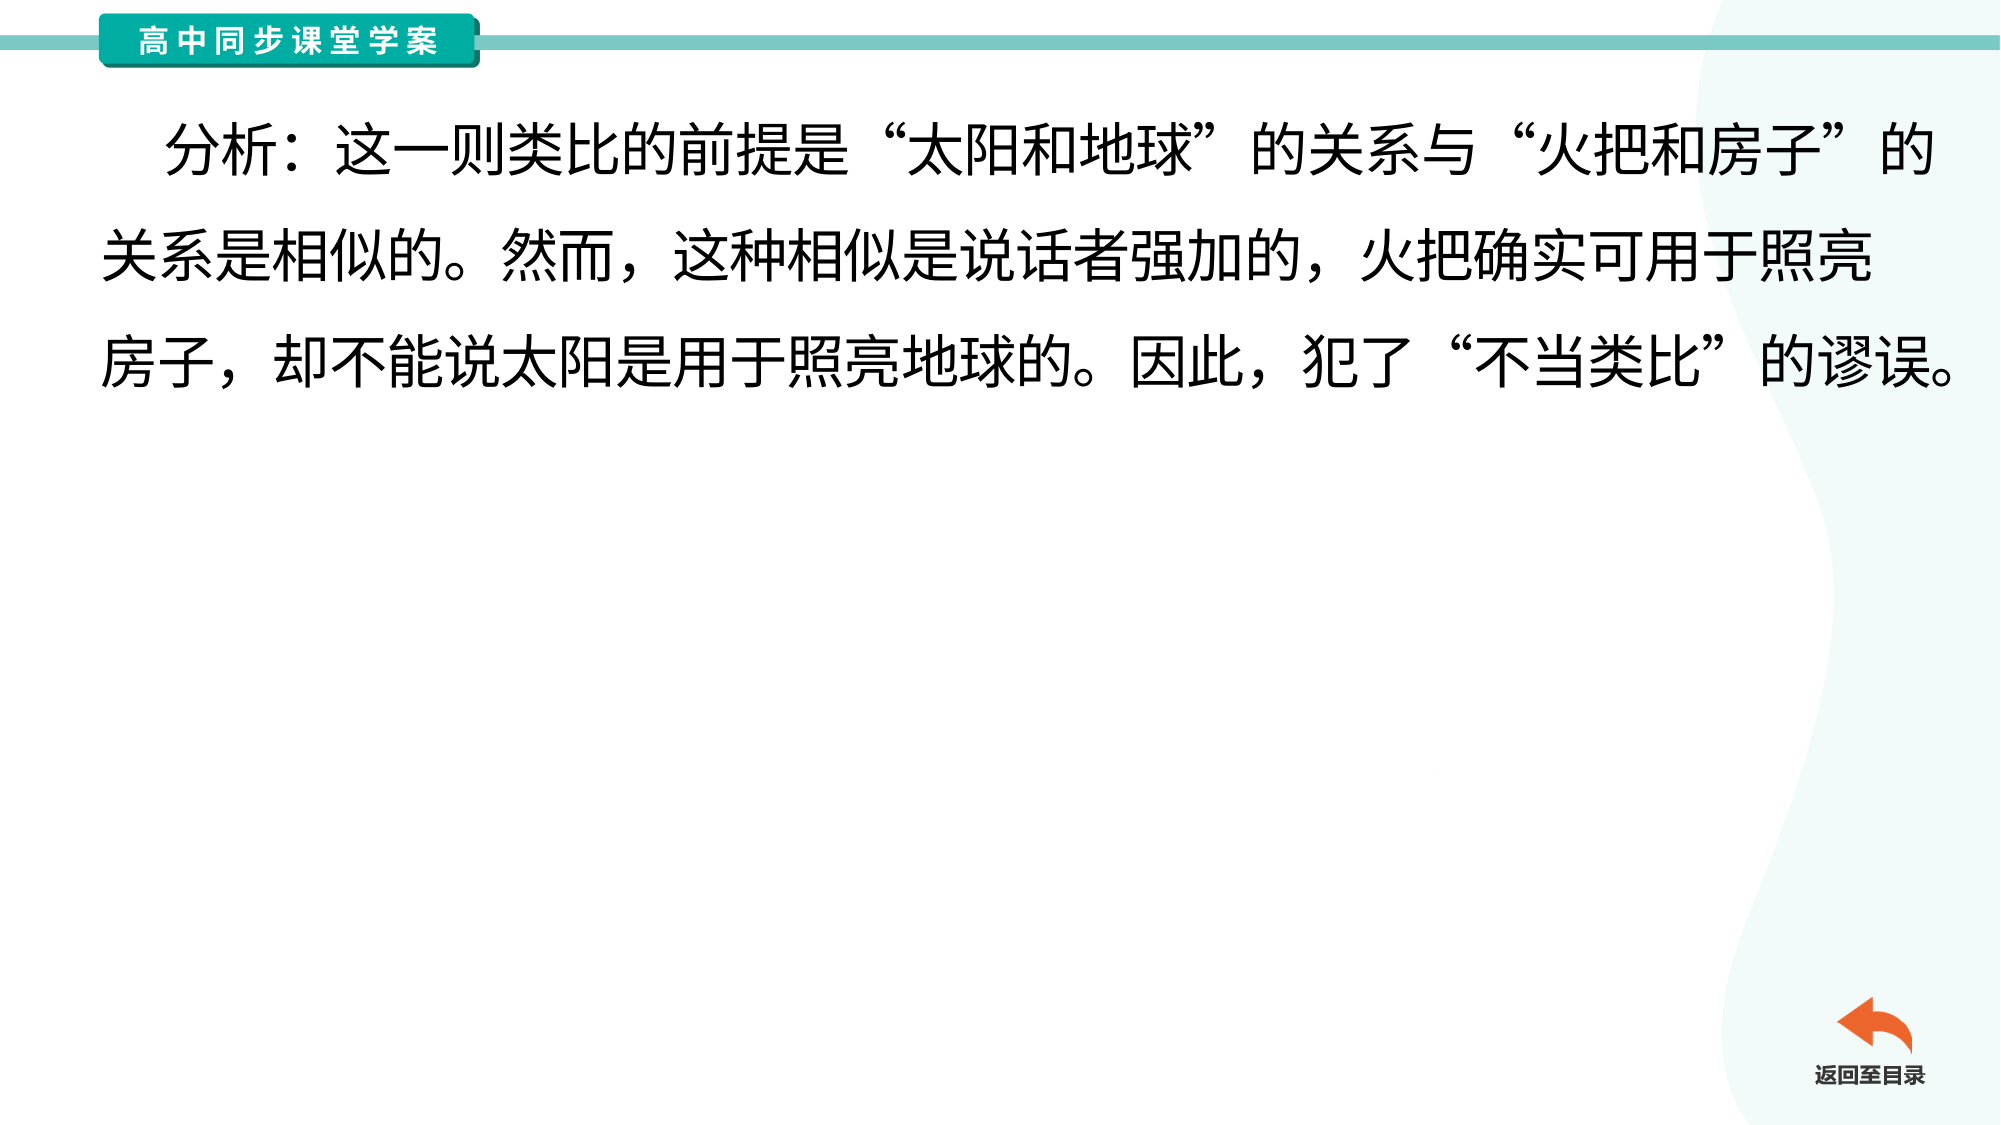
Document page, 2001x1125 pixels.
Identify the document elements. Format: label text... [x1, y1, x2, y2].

picture [0, 0, 2000, 1125]
text_box 分析：这一则类比的前提是“太阳和地球”的关系与“火把和房子”的 关系是相似的。然而，这种相似是说话者强加的，火把确实可用于照亮 房子，却不能说太阳是用于照亮地球的。因此，犯了“不当类比”的谬误。 [100, 76, 1899, 396]
